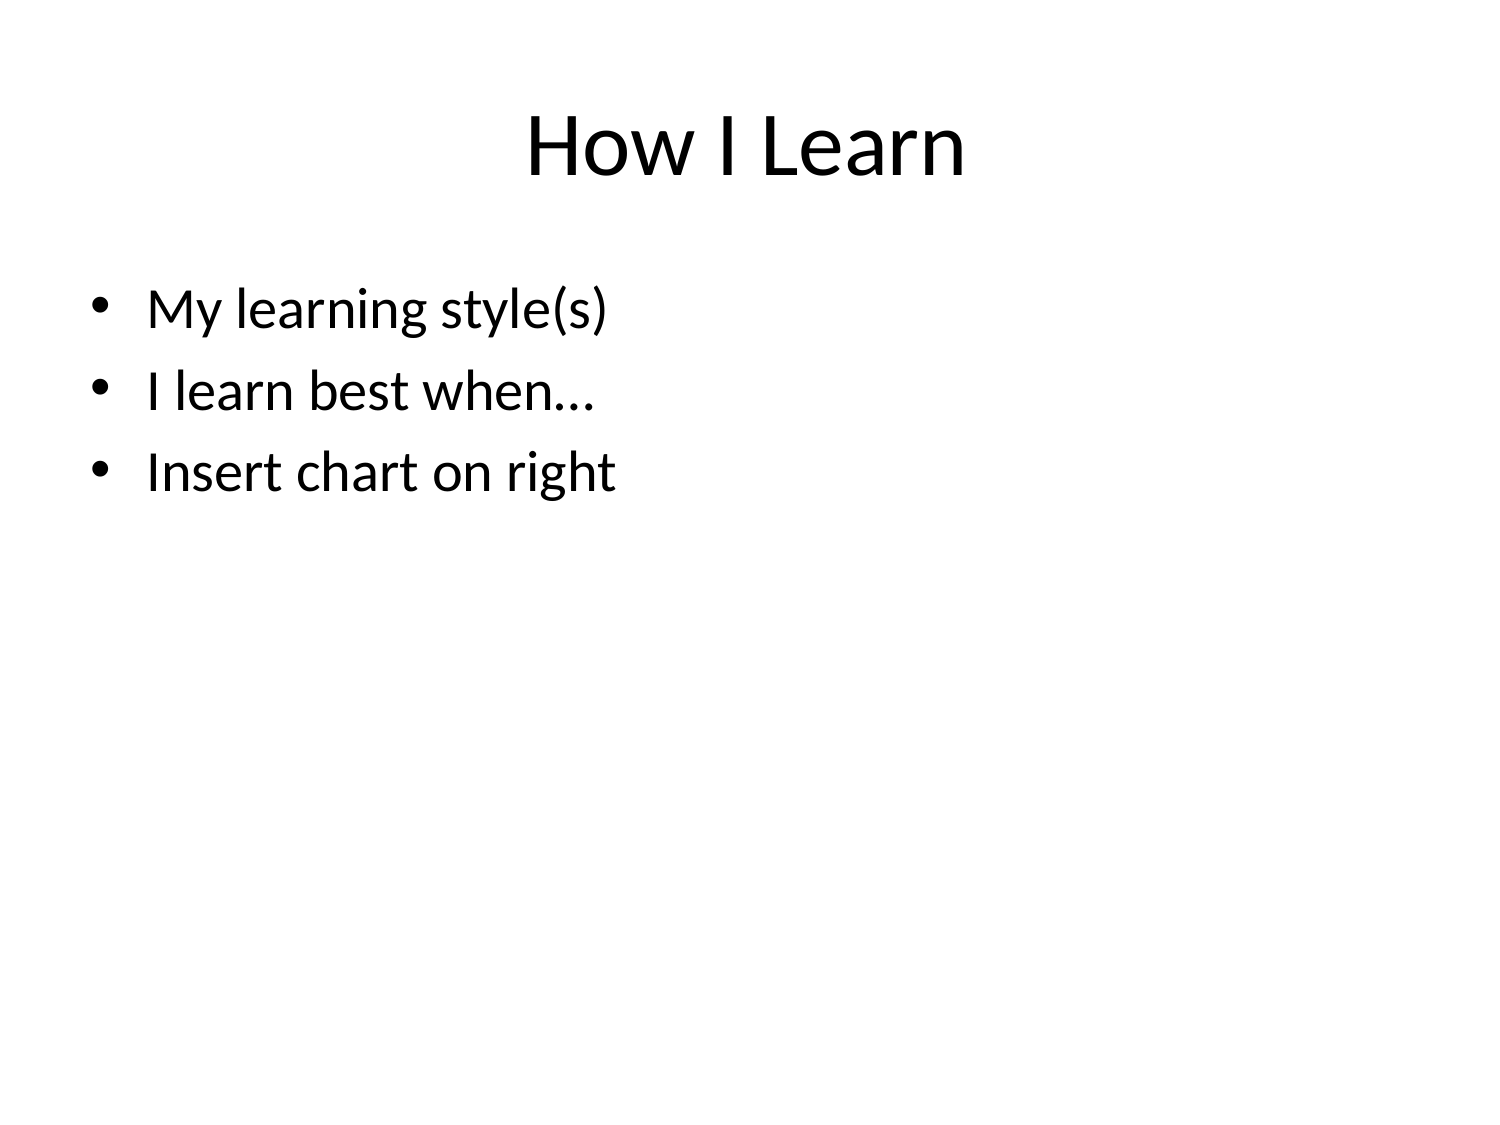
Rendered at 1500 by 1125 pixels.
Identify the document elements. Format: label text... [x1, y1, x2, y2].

title How I Learn [75, 45, 1425, 233]
list My learning style(s) I learn best when… Insert chart on right [75, 262, 738, 1005]
